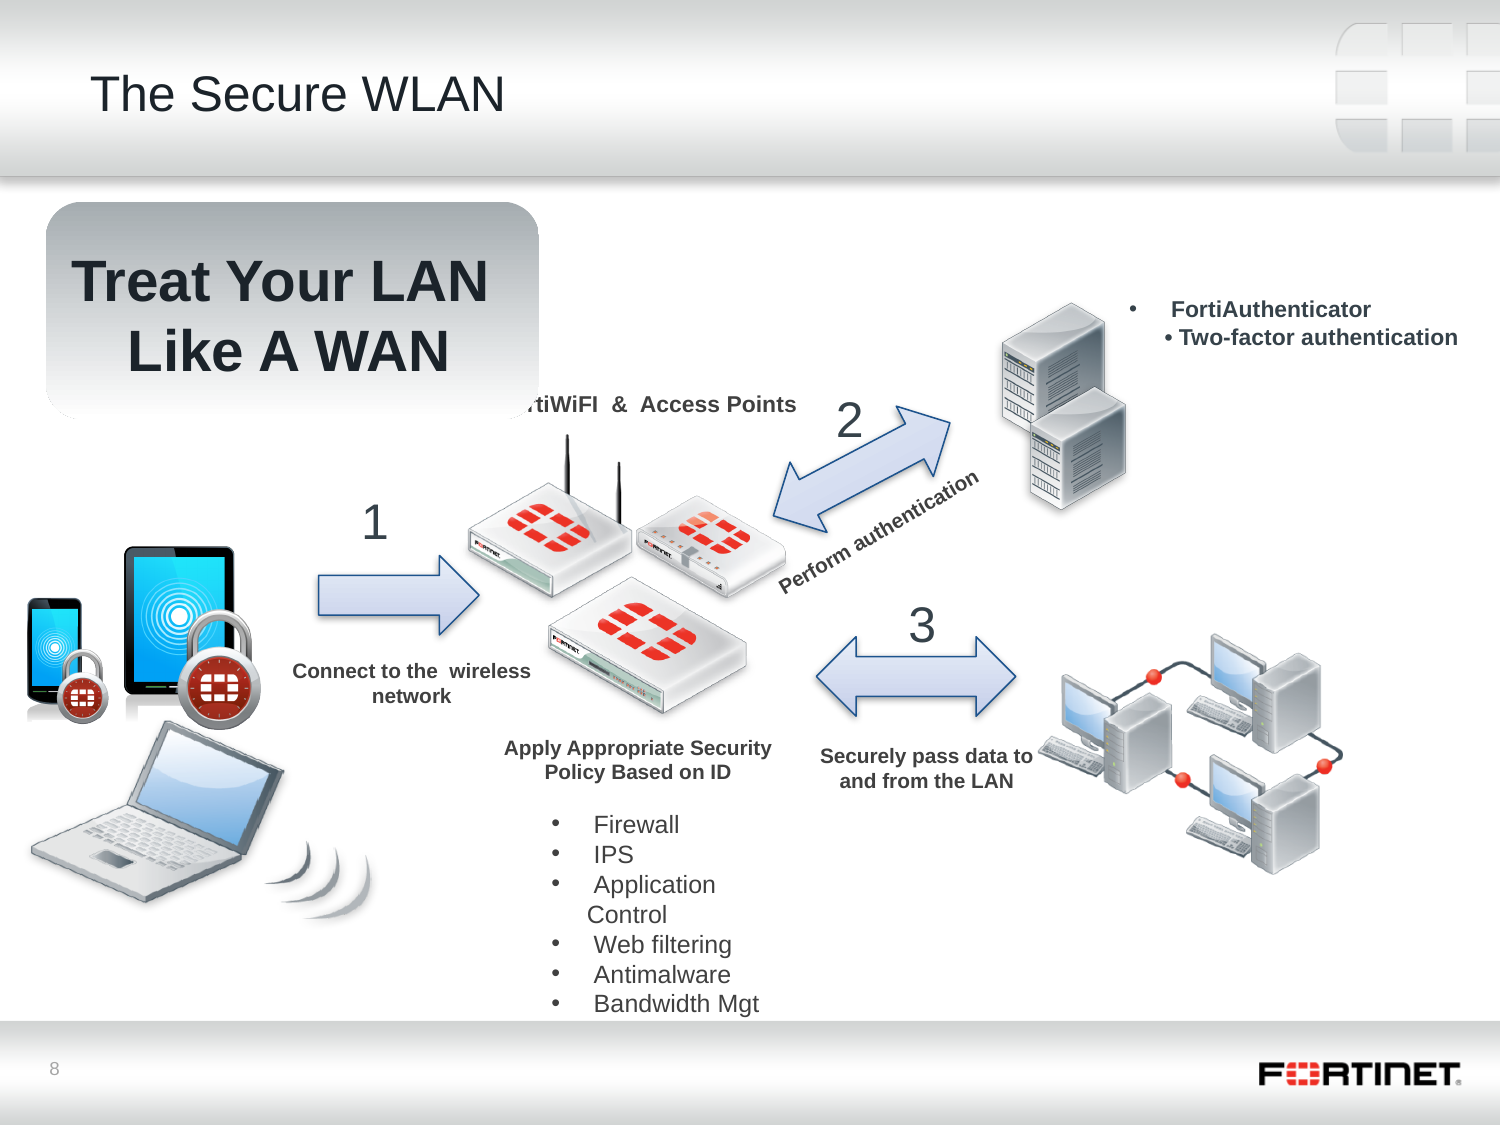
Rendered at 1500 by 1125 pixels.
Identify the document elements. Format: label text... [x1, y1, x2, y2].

text_box FortiWiFI & Access Points [484, 382, 821, 425]
text_box Treat Your LAN Like A WAN [0, 235, 964, 329]
text_box Apply Appropriate Security Policy Based on ID [484, 726, 792, 792]
text_box [45, 329, 539, 420]
text_box [317, 554, 459, 636]
text_box 2 [821, 379, 879, 455]
text_box [781, 405, 951, 534]
text_box Firewall IPS Application Control Web filtering Antimalware Bandwidth Mgt [536, 800, 793, 1026]
title The Secure WLAN [75, 45, 1425, 138]
text_box Perform authentication [806, 442, 1010, 597]
text_box Securely pass data to and from the LAN [786, 735, 1031, 801]
text_box [815, 636, 1017, 717]
text_box [46, 201, 539, 235]
text_box FortiAuthenticator • Two-factor authentication [1114, 287, 1500, 385]
text_box 1 [346, 482, 404, 558]
picture [0, 0, 1500, 1125]
text_box Connect to the wireless network [271, 649, 520, 715]
text_box 3 [893, 585, 952, 661]
